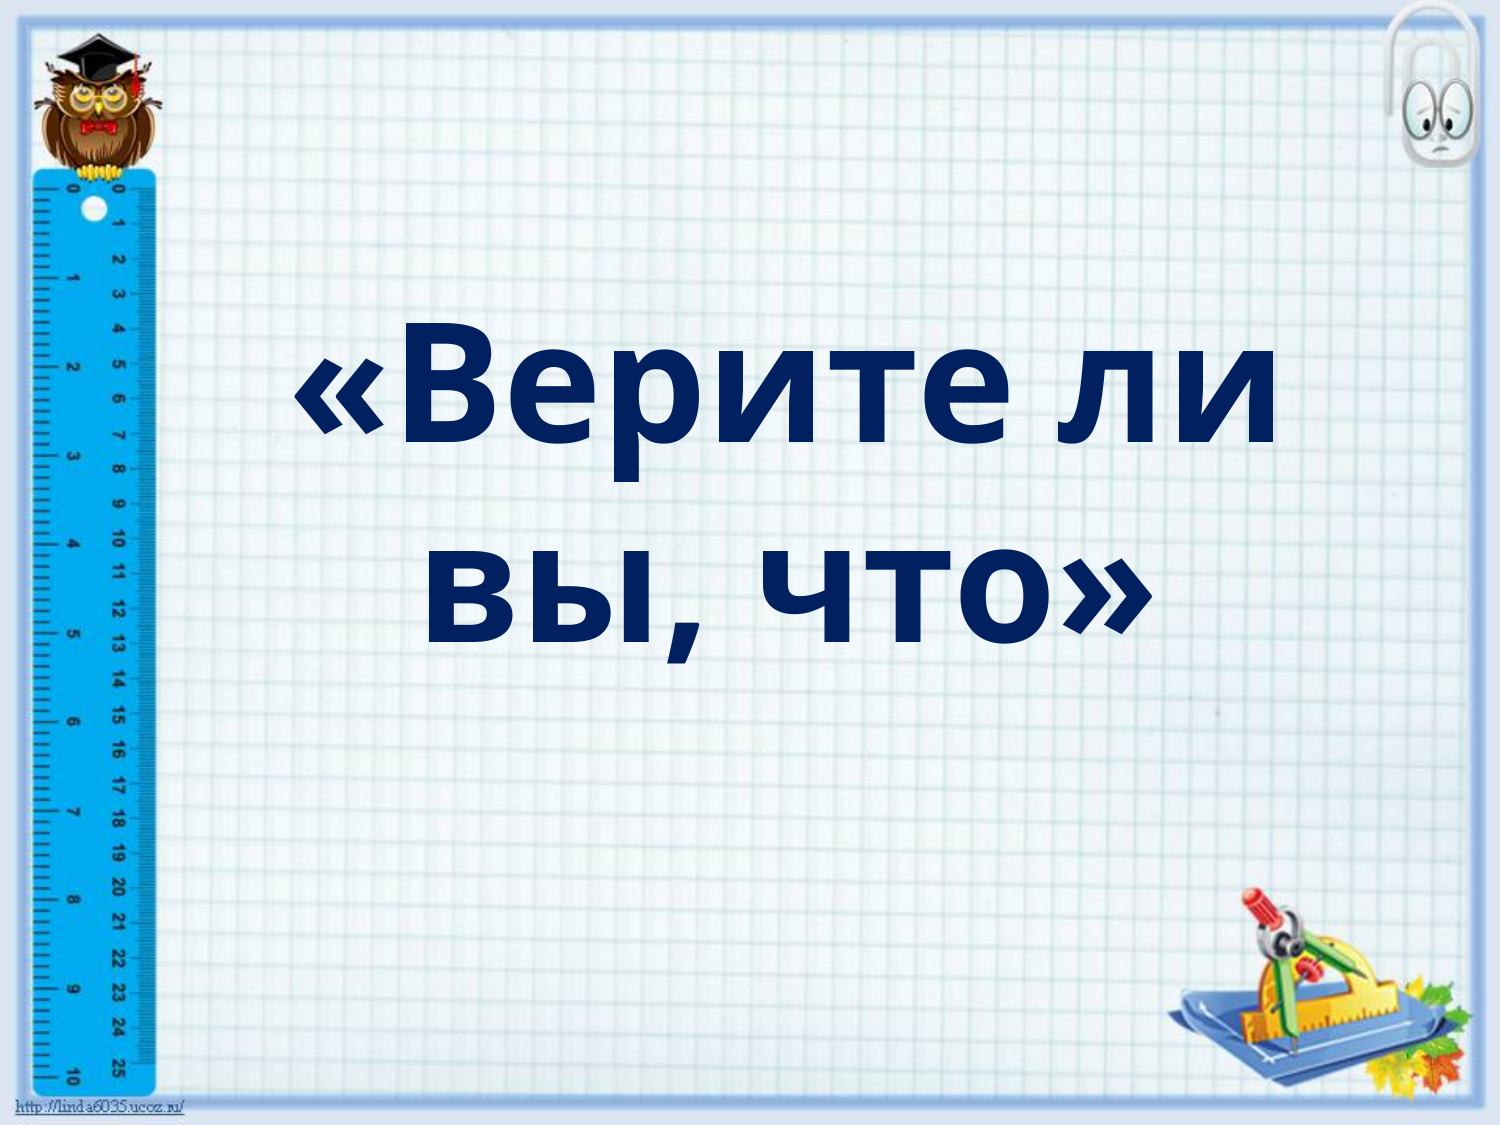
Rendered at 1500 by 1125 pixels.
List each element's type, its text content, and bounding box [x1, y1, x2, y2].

text_box «Верите ли вы, что» [210, 93, 1365, 684]
picture [0, 0, 1500, 1125]
